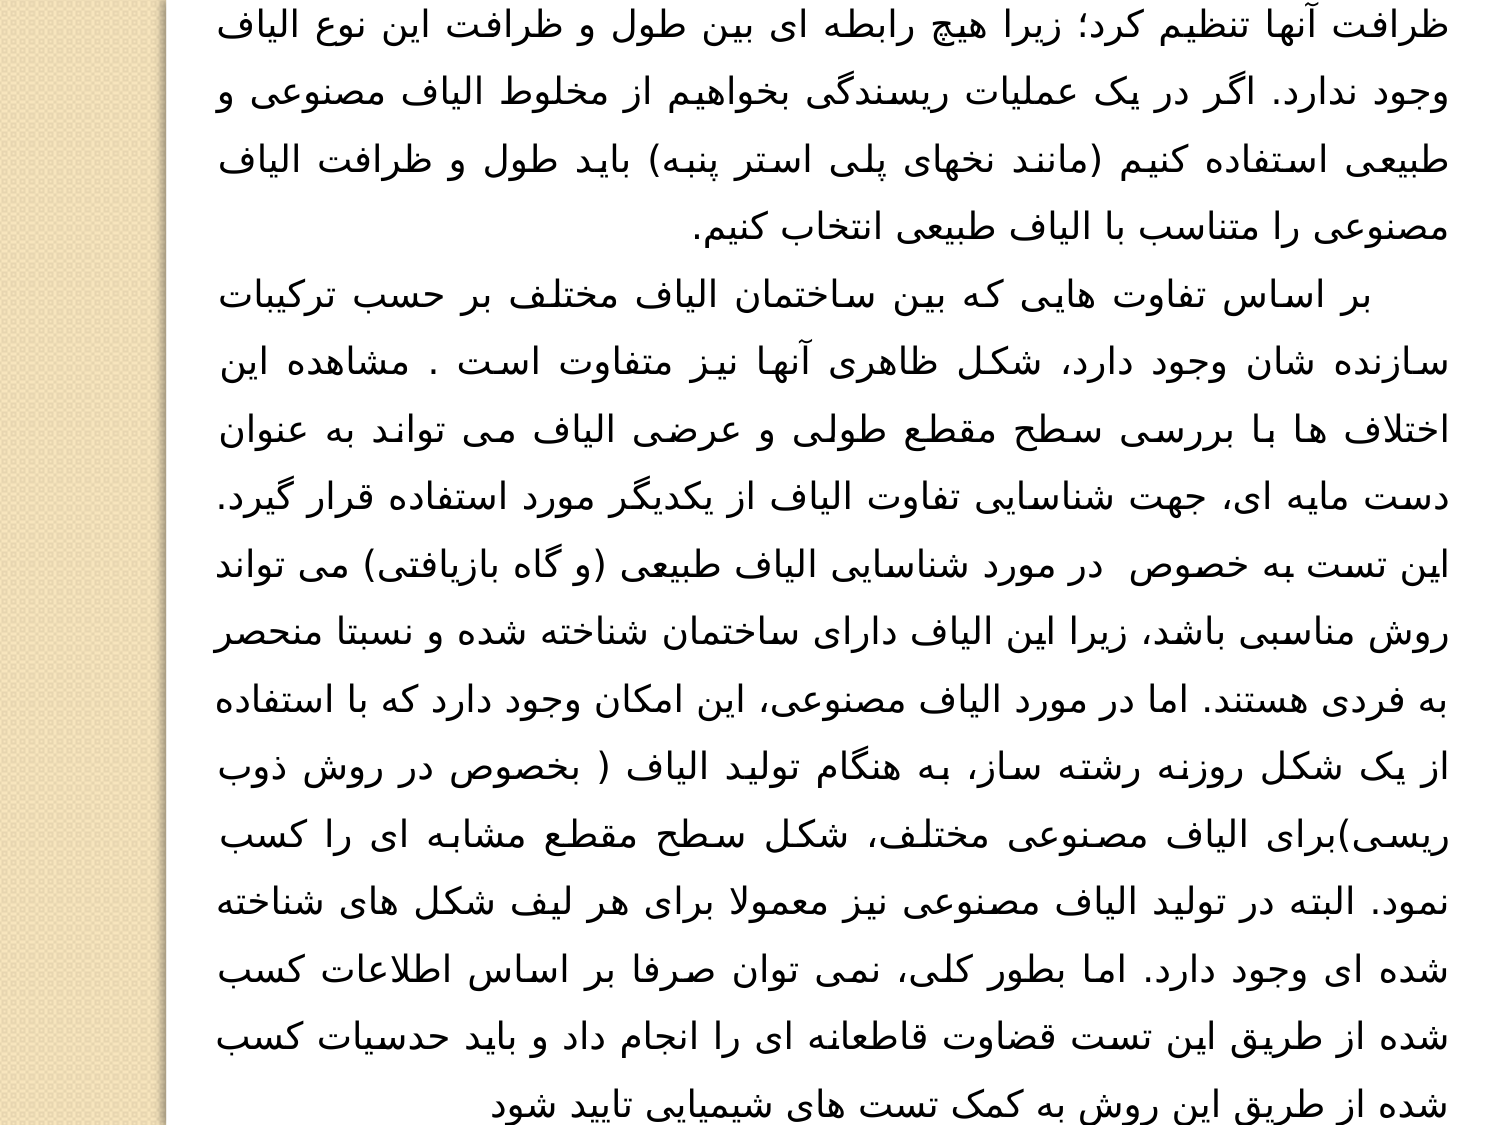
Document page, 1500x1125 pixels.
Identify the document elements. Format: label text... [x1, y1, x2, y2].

text_box برخلاف الیاف طبیعی، طول الیاف مصنوعی را می توان بدون توجه به ظرافت آنها تنظیم کرد؛ زیرا هیچ رابطه ای بین طول و ظرافت این نوع الیاف وجود ندارد. اگر در یک عملیات ریسندگی بخواهیم از مخلوط الیاف مصنوعی و طبیعی استفاده کنیم (مانند نخهای پلی استر پنبه) باید طول و ظرافت الیاف مصنوعی را متناسب با الیاف طبیعی انتخاب کنیم. بر اساس تفاوت هایی که بین ساختمان الیاف مختلف بر حسب ترکیبات سازنده شان وجود دارد، شکل ظاهری آنها نیز متفاوت است . مشاهده این اختلاف ها با بررسی سطح مقطع طولی و عرضی الیاف می تواند به عنوان دست مایه ای، جهت شناسایی تفاوت الیاف از یکدیگر مورد استفاده قرار گیرد. این تست به خصوص در مورد شناسایی الیاف طبیعی (و گاه بازیافتی) می تواند روش مناسبی باشد، زیرا این الیاف دارای ساختمان شناخته شده و نسبتا منحصر به فردی هستند. اما در مورد الیاف مصنوعی، این امکان وجود دارد که با استفاده از یک شکل روزنه رشته ساز، به هنگام تولید الیاف ( بخصوص در روش ذوب ریسی)برای الیاف مصنوعی مختلف، شکل سطح مقطع مشابه ای را کسب نمود. البته در تولید الیاف مصنوعی نیز معمولا برای هر لیف شکل های شناخته شده ای وجود دارد. اما بطور کلی، نمی توان صرفا بر اساس اطلاعات کسب شده از طریق این تست قضاوت قاطعانه ای را انجام داد و باید حدسیات کسب شده از طریق این روش به کمک تست های شیمیایی تایید شود [199, 0, 1465, 1125]
